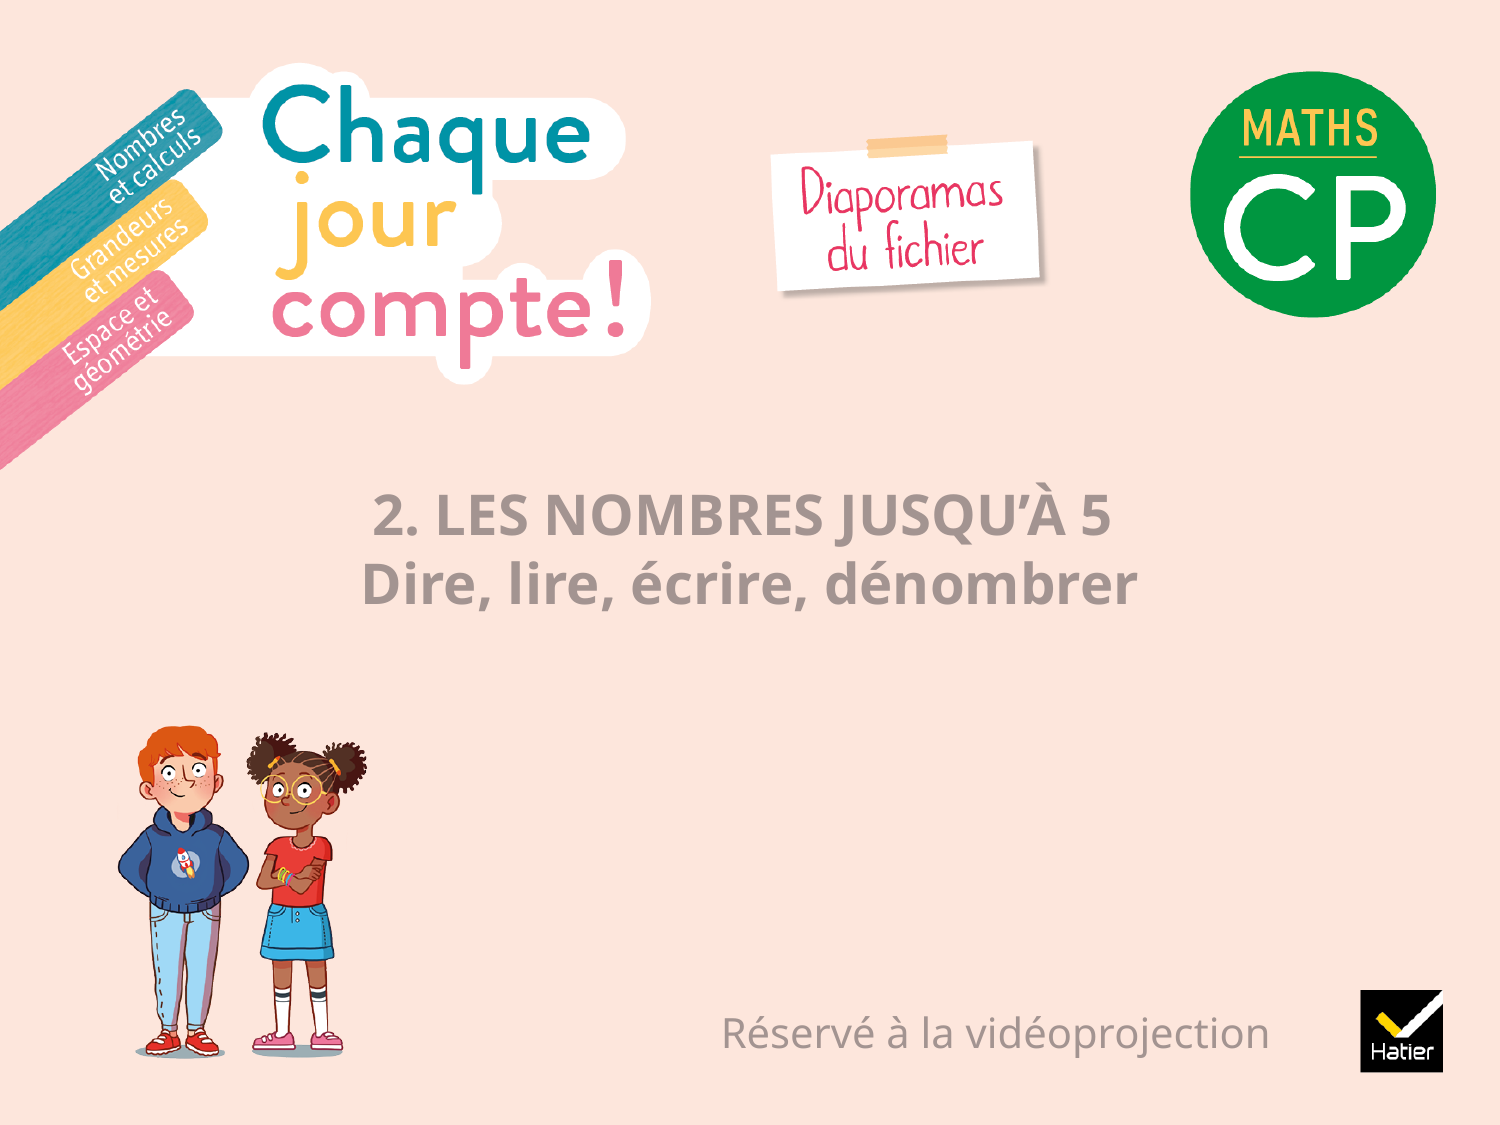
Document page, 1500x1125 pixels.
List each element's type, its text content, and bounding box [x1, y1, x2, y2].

text_box Réservé à la vidéoprojection [706, 999, 1432, 1082]
title 2. LES NOMBRES JUSQU’À 5 Dire, lire, écrire, dénombrer [212, 439, 1288, 628]
picture [0, 0, 1500, 1125]
